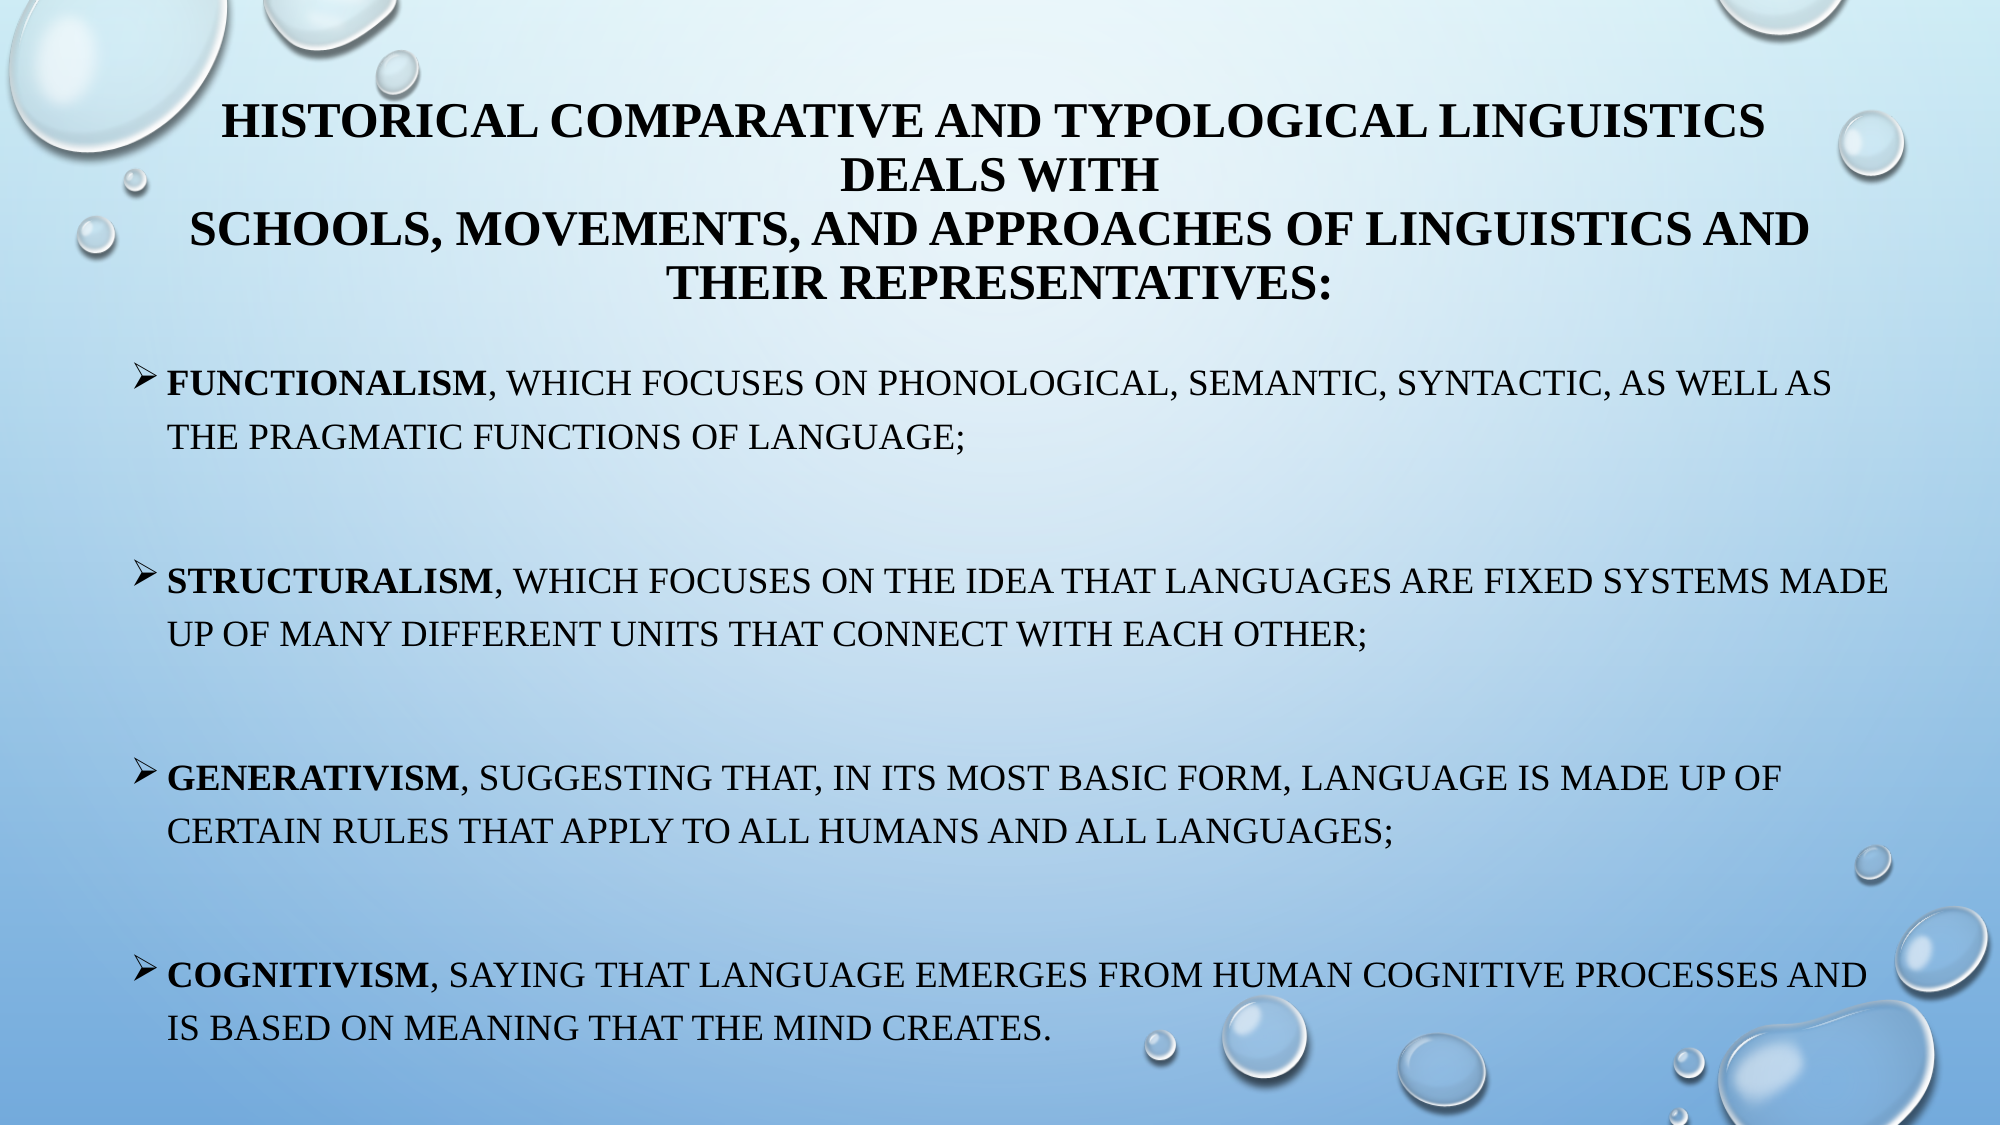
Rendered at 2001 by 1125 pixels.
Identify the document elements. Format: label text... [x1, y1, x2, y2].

list Functionalism, which focuses on phonological, semantic, syntactic, as well as the pragmatic functions of language; Structuralism, which focuses on the idea that languages are fixed systems made up of many different units that connect with each other; Generativism, suggesting that, in its most basic form, language is made up of certain rules that apply to all humans and all languages; Cognitivism, saying that language emerges from human cognitive processes and is based on meaning that the mind creates. [115, 342, 1926, 1057]
picture [0, 0, 2000, 1125]
title Historical Comparative and Typological Linguistics deals with schools, movements, and approaches of linguistics and their representatives: [149, 101, 1851, 342]
